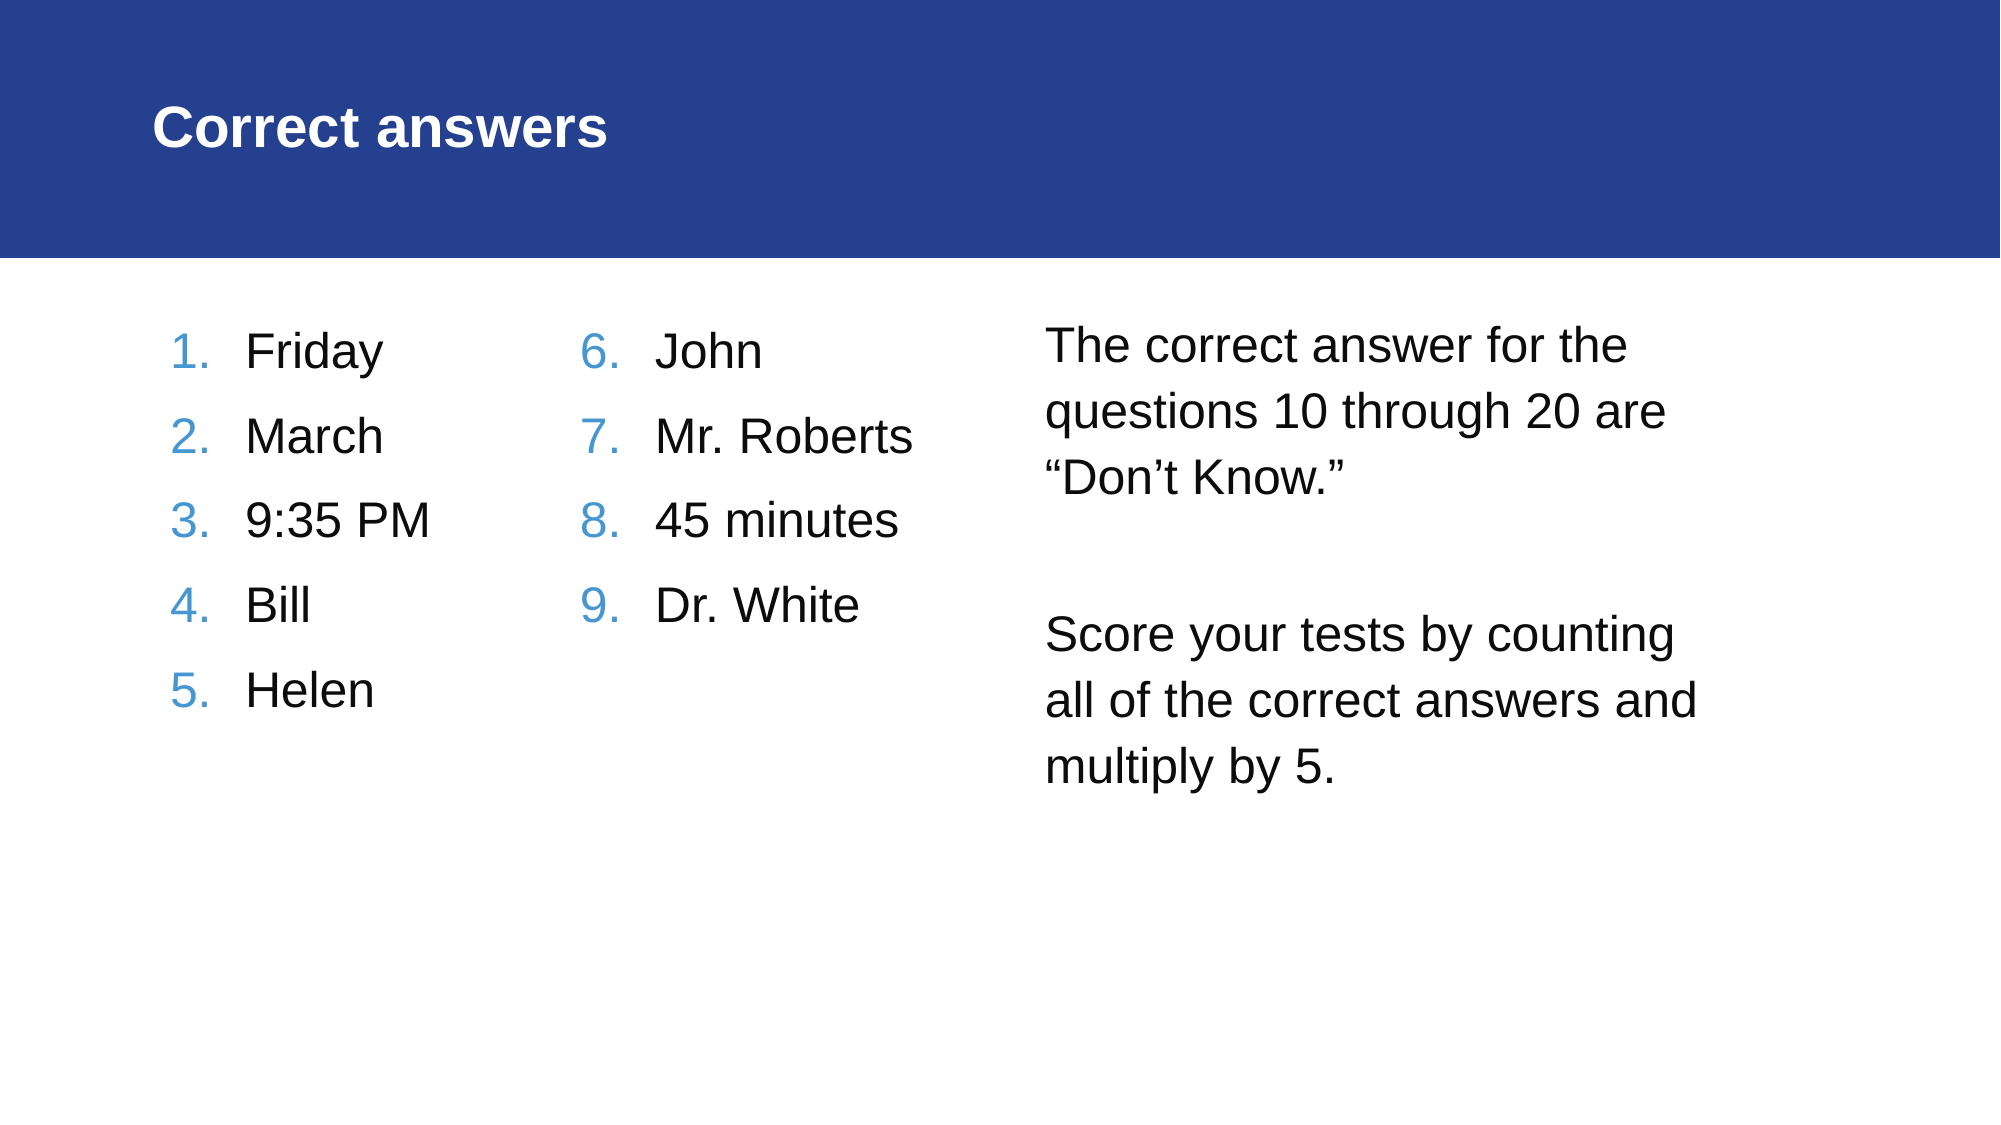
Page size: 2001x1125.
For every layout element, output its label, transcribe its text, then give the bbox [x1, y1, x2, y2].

title Correct answers [137, 20, 1863, 238]
list The correct answer for the questions 10 through 20 are “Don’t Know.” Score your tests by counting all of the correct answers and multiply by 5. [1012, 299, 1752, 1012]
list Friday March 9:35 PM Bill Helen John Mr. Roberts 45 minutes Dr. White [137, 299, 988, 729]
